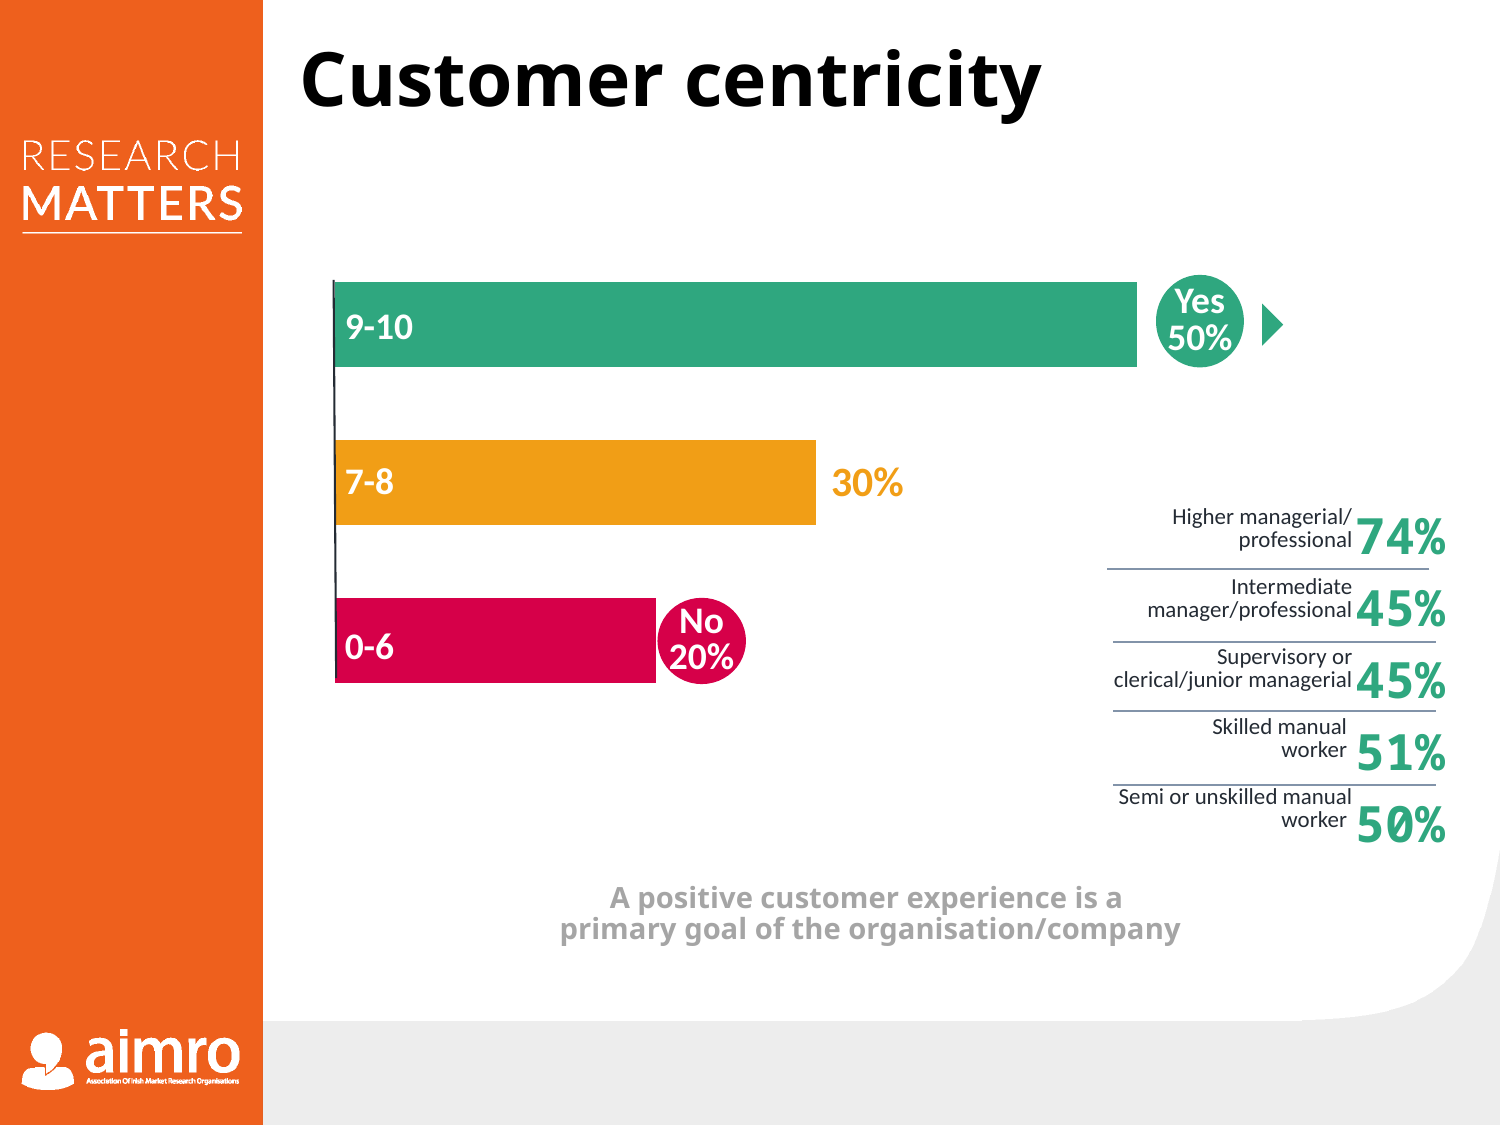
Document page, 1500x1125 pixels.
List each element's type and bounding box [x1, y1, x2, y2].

text_box [333, 279, 337, 678]
chart [314, 222, 1323, 734]
picture [0, 0, 1500, 1125]
